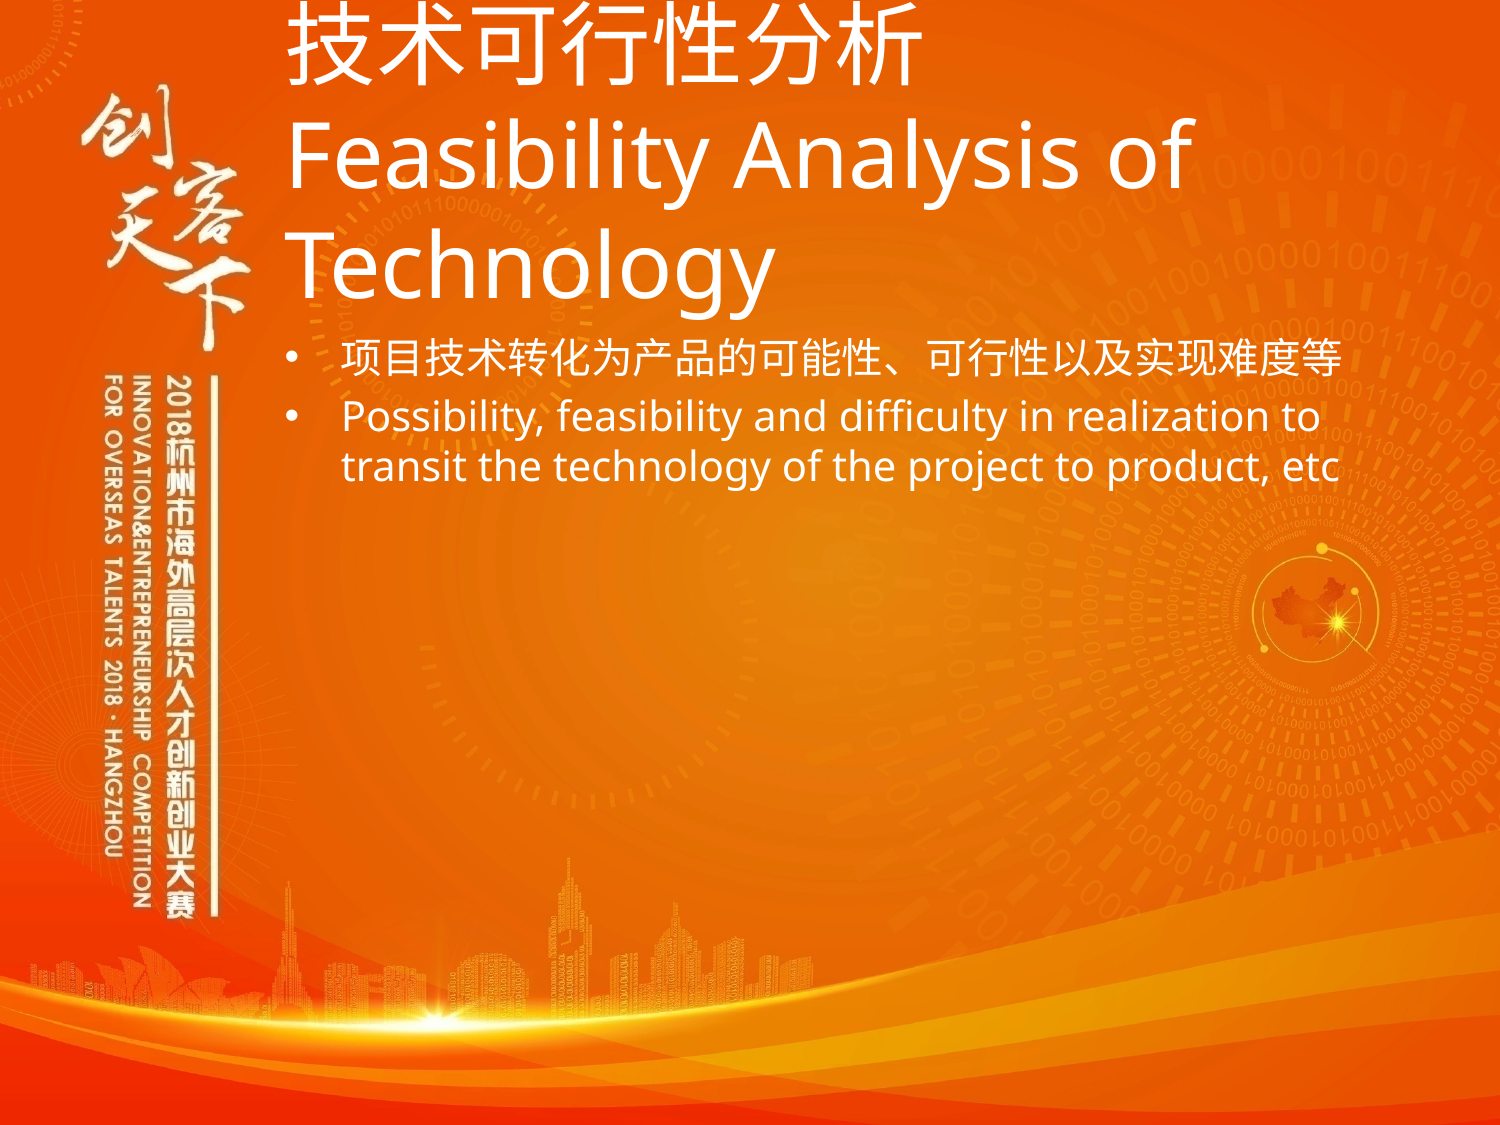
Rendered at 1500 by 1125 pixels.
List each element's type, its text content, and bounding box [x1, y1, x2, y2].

title 技术可行性分析 Feasibility Analysis of Technology [269, 58, 1426, 247]
list 项目技术转化为产品的可能性、可行性以及实现难度等 Possibility, feasibility and difficulty in realization to transit the technology of the project to product, etc [269, 323, 1426, 1067]
picture [0, 0, 1500, 1125]
